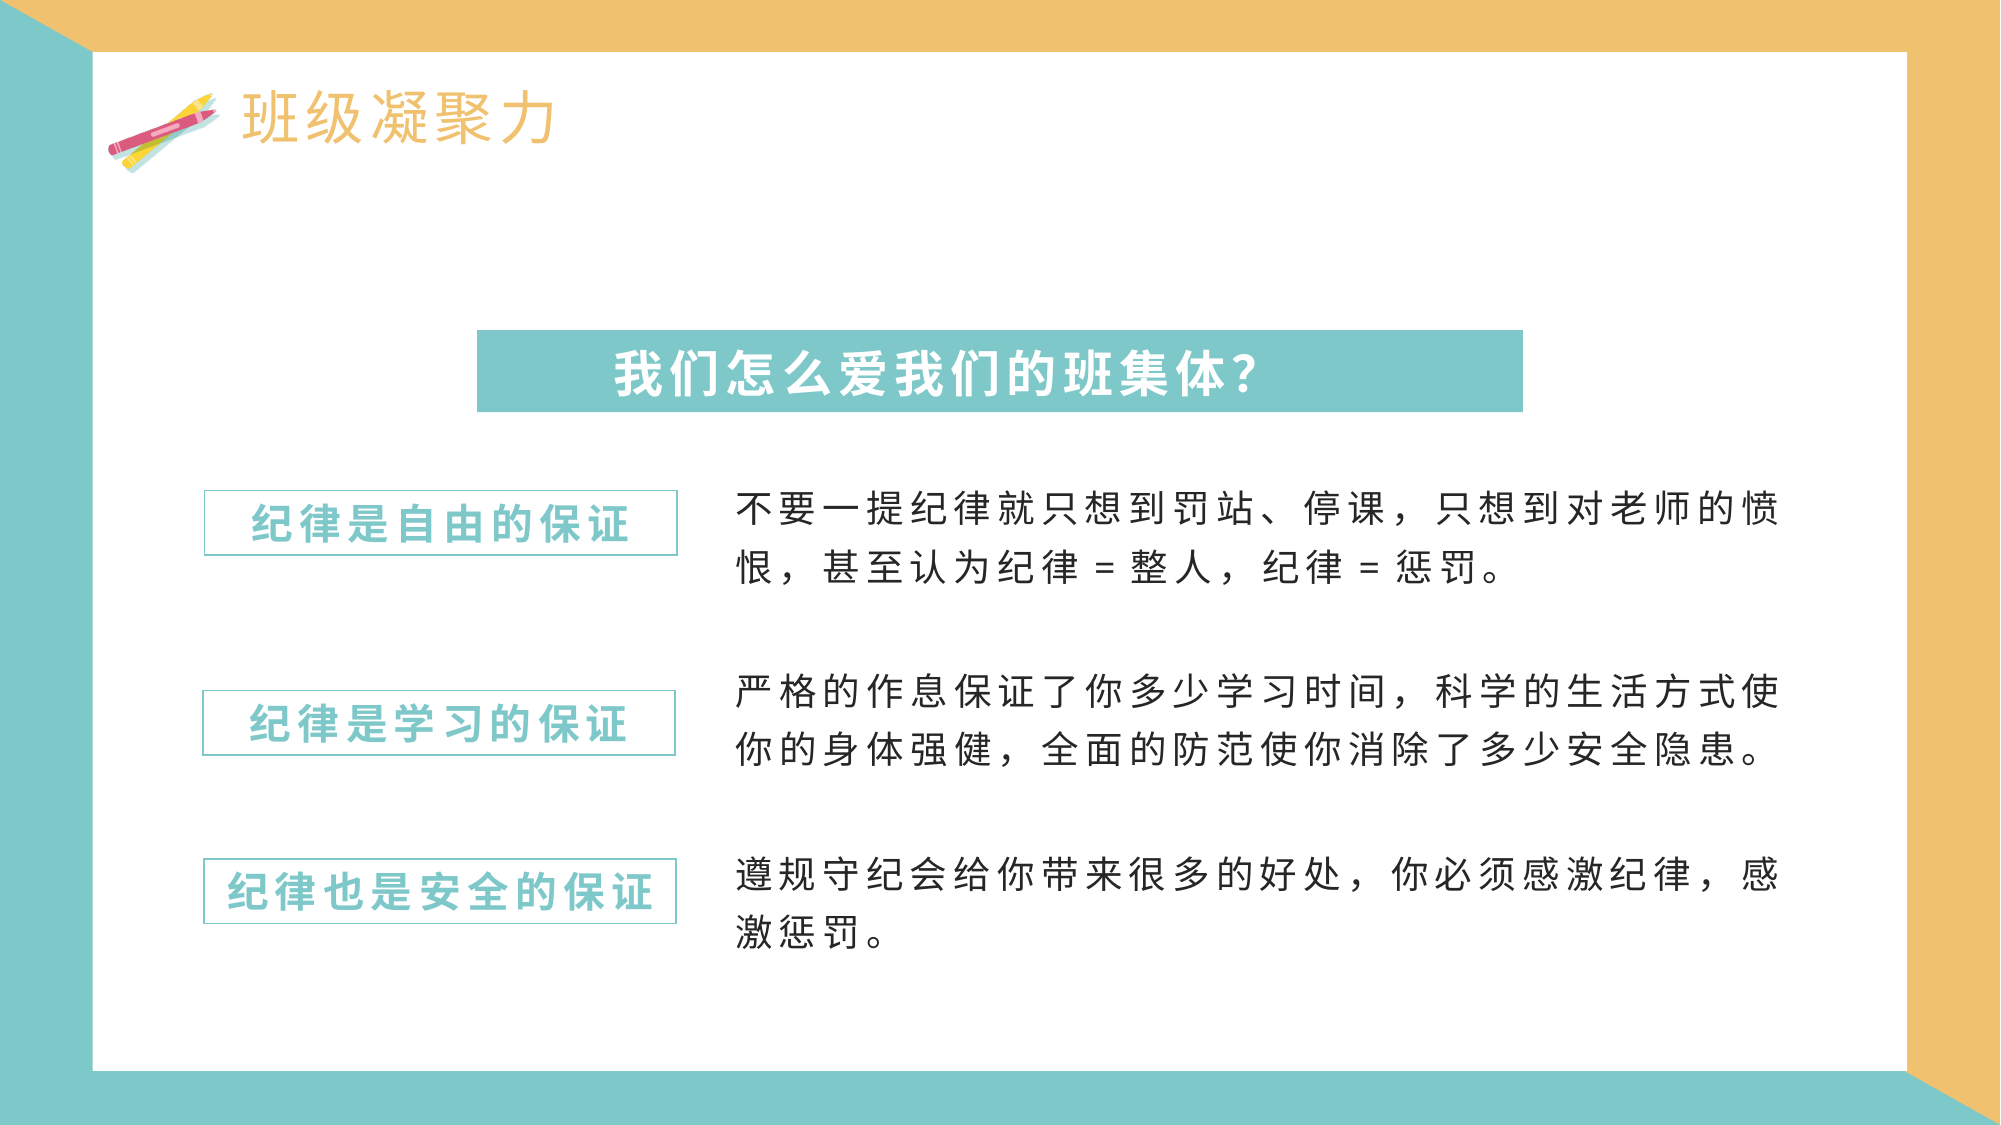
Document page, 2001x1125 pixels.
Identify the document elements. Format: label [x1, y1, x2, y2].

text_box [202, 647, 1808, 776]
text_box [477, 330, 1523, 413]
picture [97, 86, 269, 188]
text_box [204, 464, 1840, 594]
text_box [203, 829, 1840, 959]
